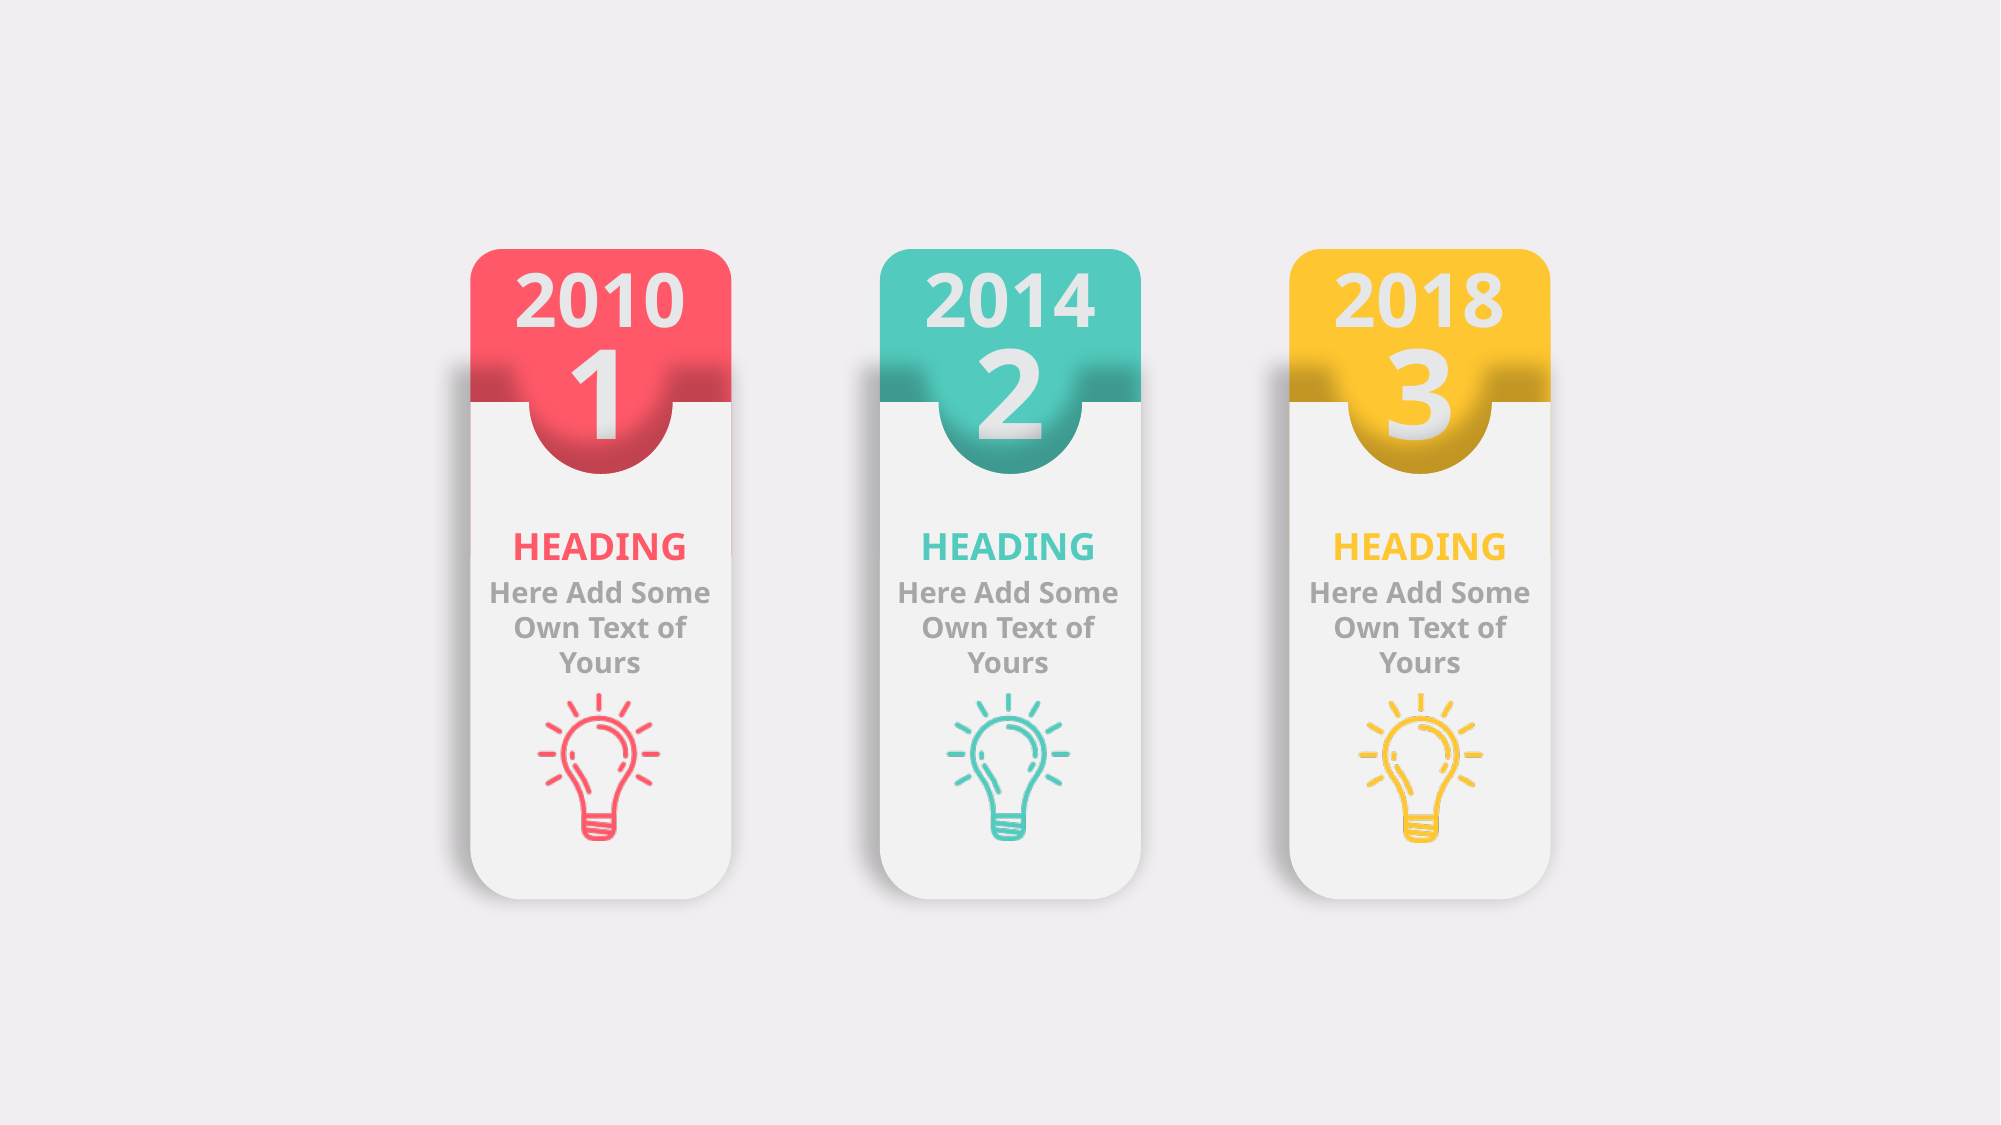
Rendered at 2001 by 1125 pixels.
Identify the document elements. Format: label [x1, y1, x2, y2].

picture [525, 693, 673, 841]
text_box [878, 556, 1142, 901]
picture [934, 693, 1083, 841]
text_box [1271, 244, 1569, 556]
text_box [877, 516, 1139, 653]
text_box [1288, 556, 1552, 901]
text_box [862, 244, 1159, 556]
text_box [452, 244, 749, 556]
text_box [469, 516, 731, 653]
text_box [1289, 516, 1551, 653]
text_box [469, 556, 733, 901]
picture [1346, 693, 1496, 843]
